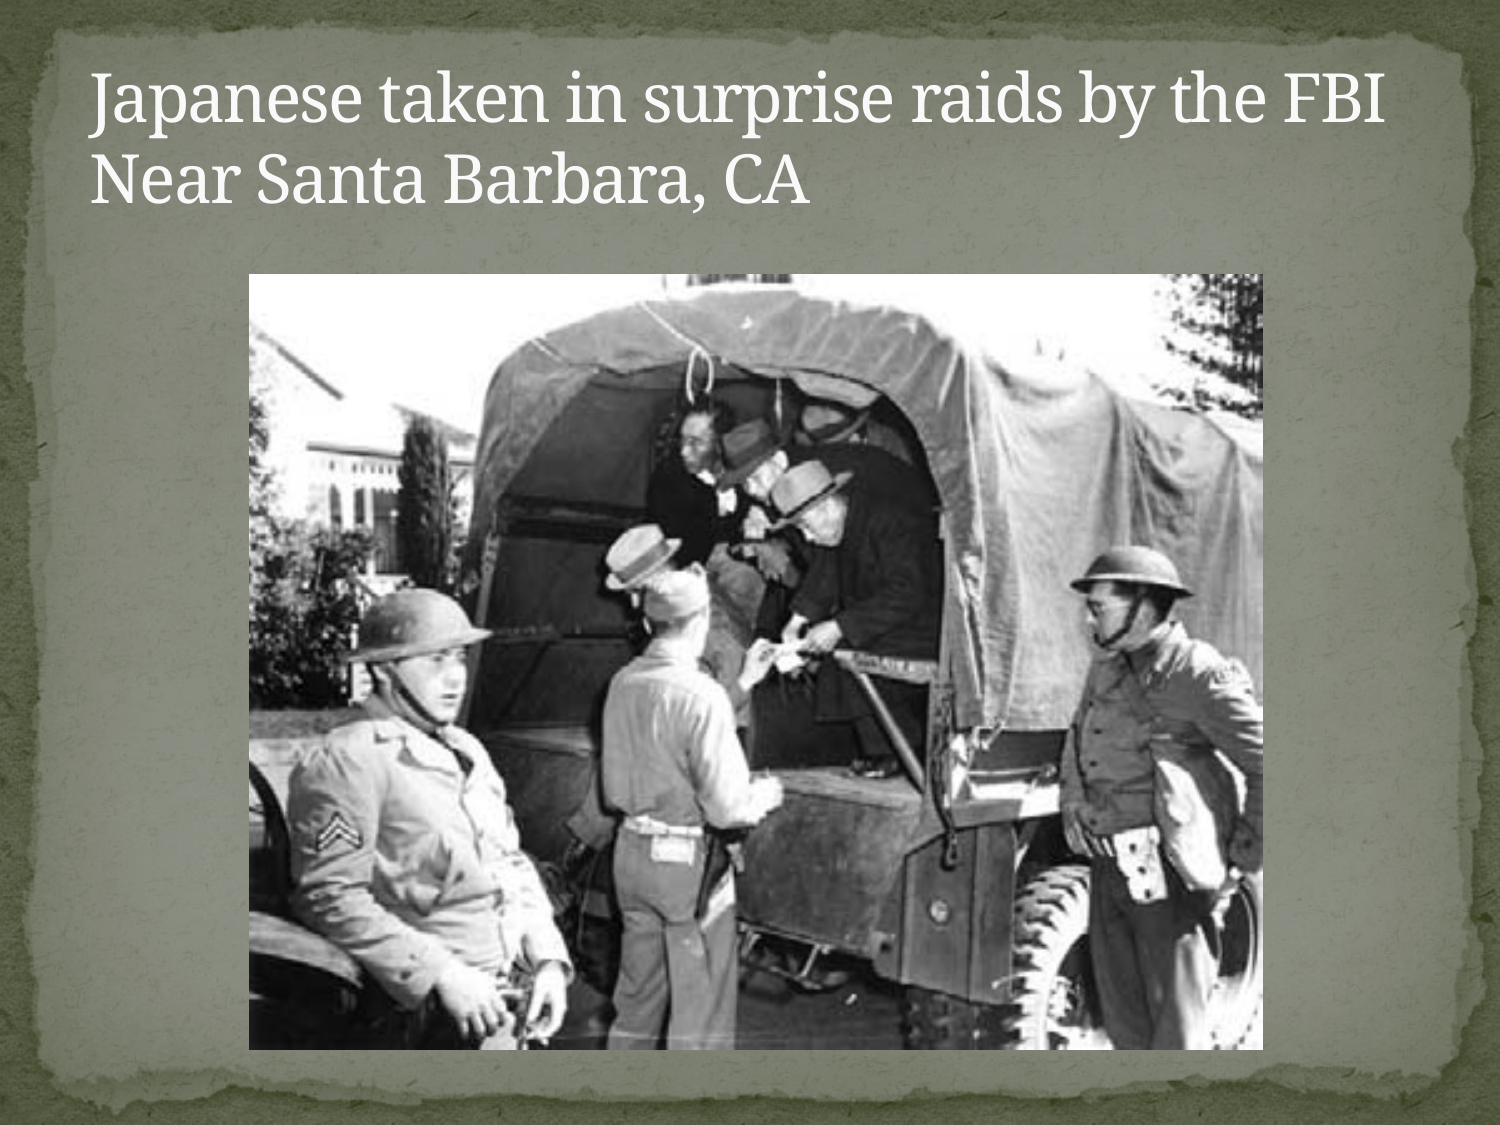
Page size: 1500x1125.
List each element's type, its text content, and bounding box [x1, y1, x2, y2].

title Japanese taken in surprise raids by the FBI Near Santa Barbara, CA [74, 24, 1425, 225]
picture [249, 274, 1263, 1050]
